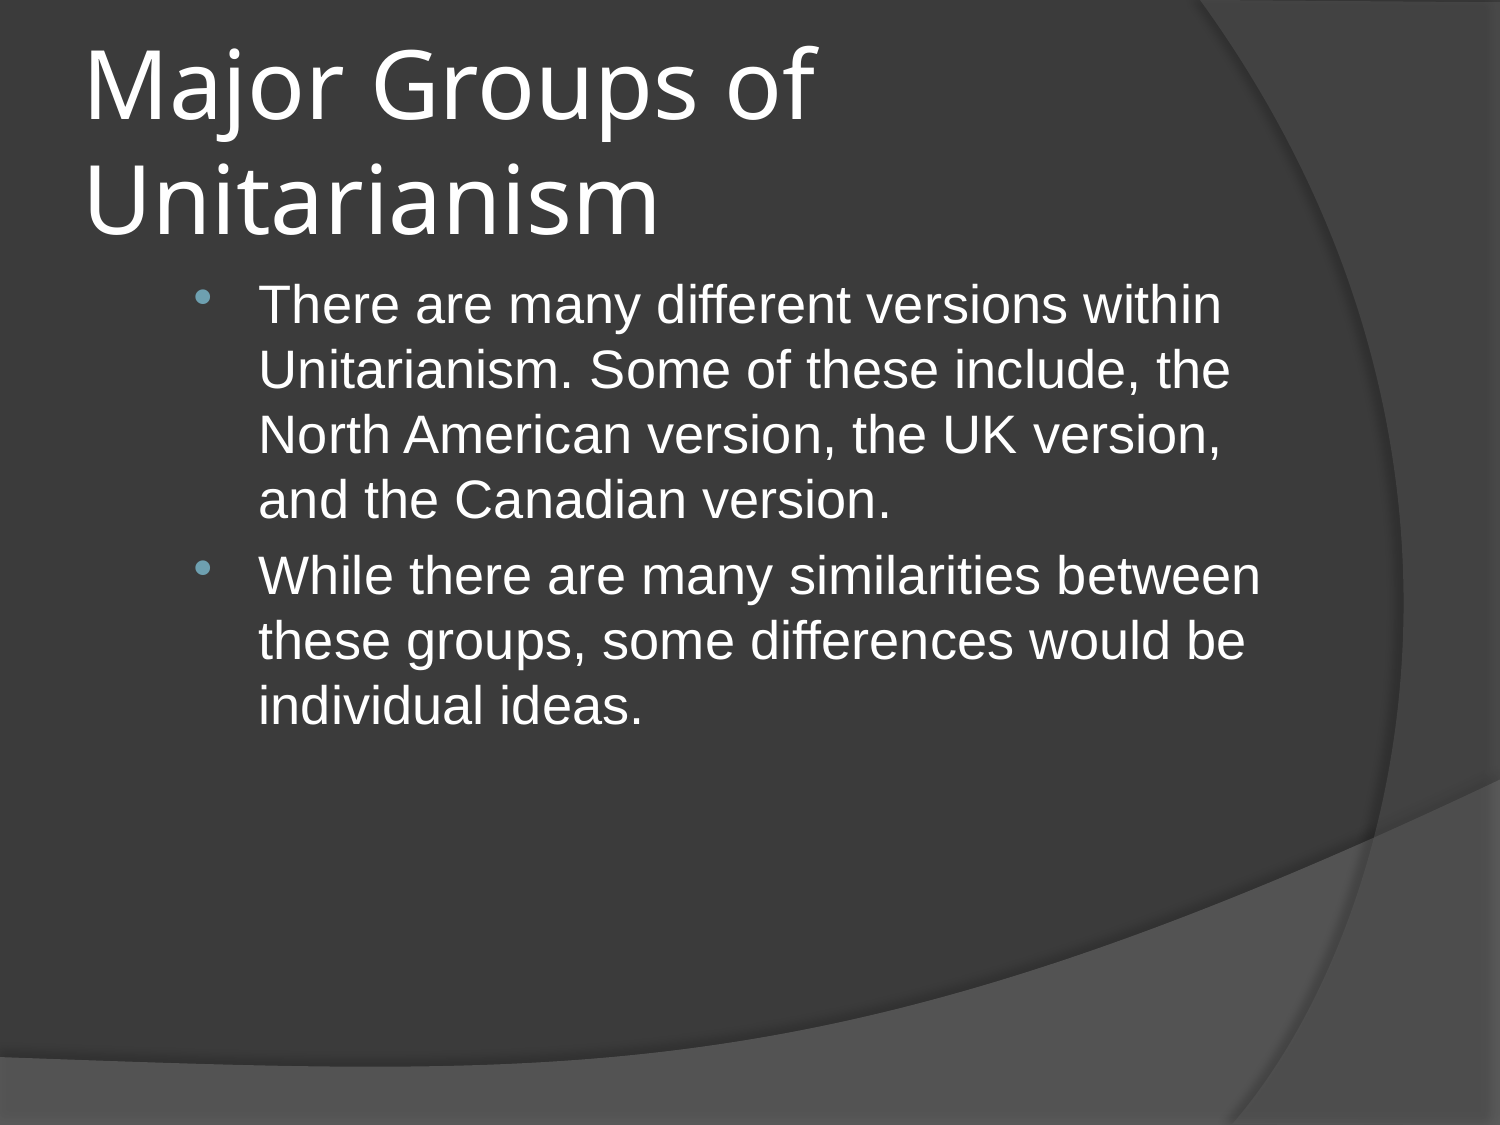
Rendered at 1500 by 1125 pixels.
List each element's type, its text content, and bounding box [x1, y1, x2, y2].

title Major Groups of Unitarianism [75, 45, 1300, 233]
list There are many different versions within Unitarianism. Some of these include, the North American version, the UK version, and the Canadian version. While there are many similarities between these groups, some differences would be individual ideas. [174, 262, 1300, 1005]
